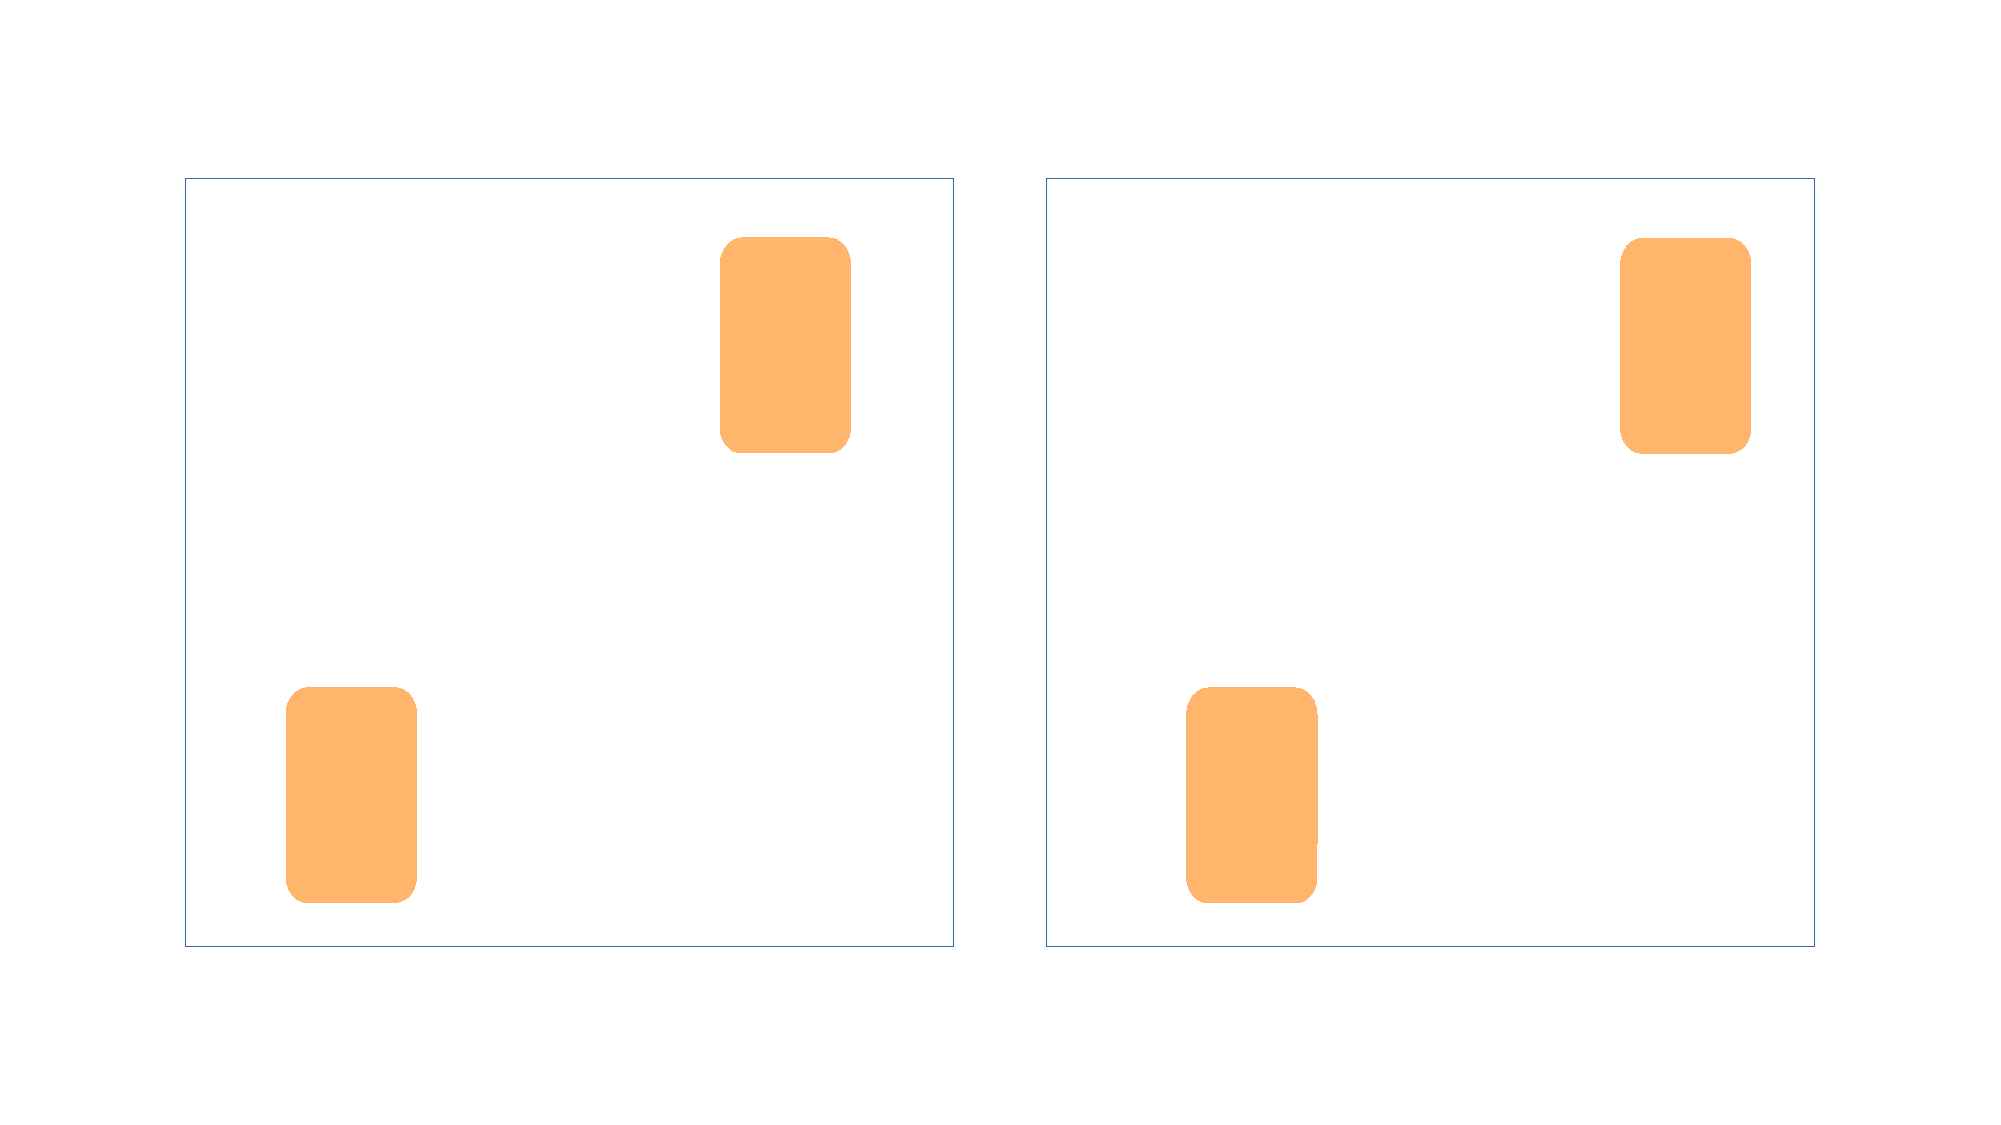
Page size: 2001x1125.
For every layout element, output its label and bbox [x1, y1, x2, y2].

text_box [1046, 178, 1815, 947]
text_box [286, 687, 417, 903]
text_box [1620, 238, 1751, 454]
text_box [720, 237, 851, 453]
text_box [1186, 687, 1318, 903]
text_box [185, 178, 954, 947]
